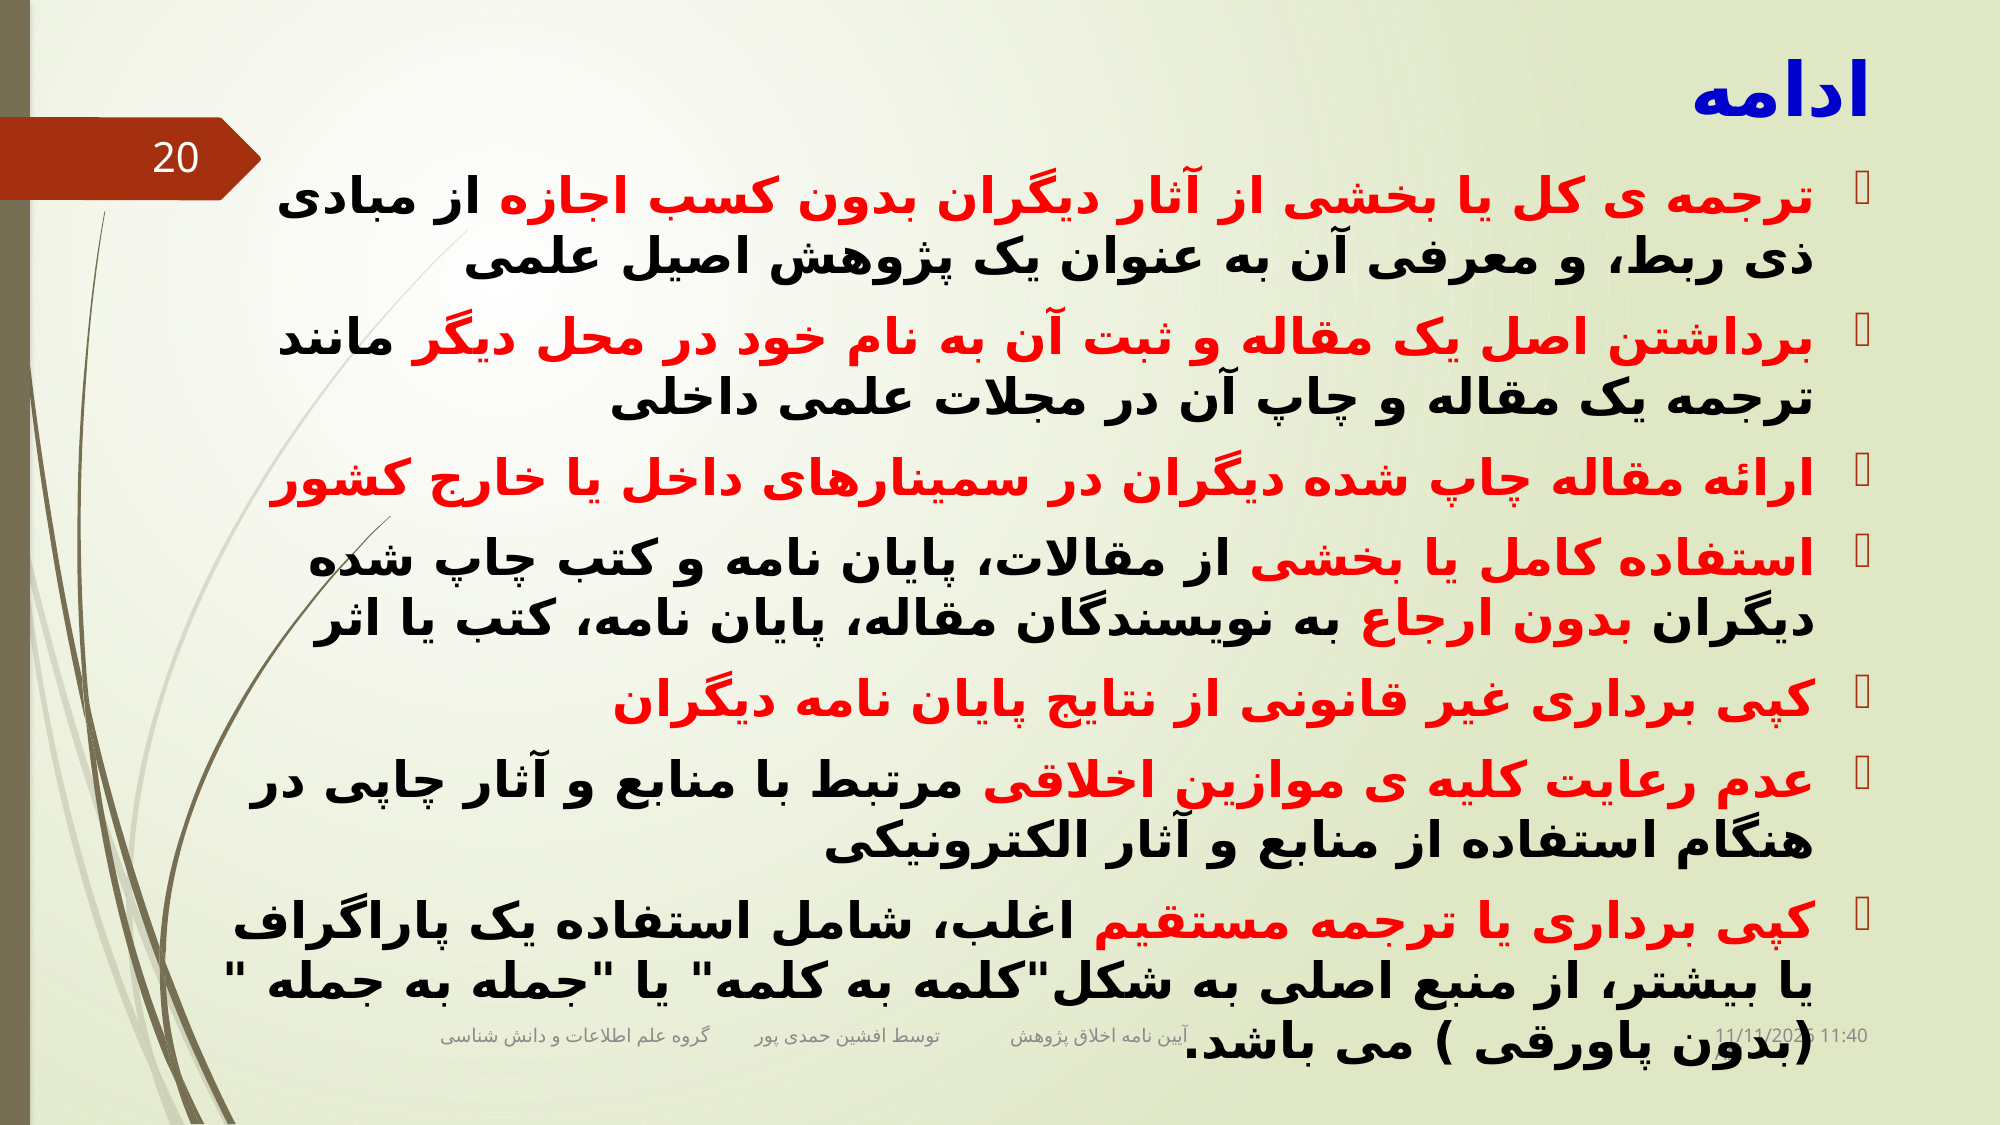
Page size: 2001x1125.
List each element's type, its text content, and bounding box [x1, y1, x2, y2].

list ترجمه ی کل یا بخشی از آثار دیگران بدون کسب اجازه از مبادی ذی ربط، و معرفی آن به عنوان یک پژوهش اصیل علمی برداشتن اصل یک مقاله و ثبت آن به نام خود در محل دیگر مانند ترجمه یک مقاله و چاپ آن در مجلات علمی داخلی ارائه مقاله چاپ شده دیگران در سمینارهای داخل یا خارج کشور استفاده کامل یا بخشی از مقالات، پایان نامه و کتب چاپ شده دیگران بدون ارجاع به نویسندگان مقاله، پایان نامه، کتب یا اثر کپی برداری غیر قانونی از نتایج پایان نامه دیگران عدم رعایت کلیه ی موازین اخلاقی مرتبط با منابع و آثار چاپی در هنگام استفاده از منابع و آثار الکترونیکی کپی برداری یا ترجمه مستقیم اغلب، شامل استفاده یک پاراگراف یا بیشتر، از منبع اصلی به شکل"کلمه به کلمه" یا "جمله به جمله " (بدون پاورقی ) می باشد. [200, 155, 1888, 1005]
slide_number 20 [87, 129, 216, 190]
slide_number 17 دسامبر 18 [1699, 1005, 1888, 1067]
title ادامه [425, 34, 1888, 155]
footer آیین نامه اخلاق پژوهش توسط افشین حمدی پور گروه علم اطلاعات و دانش شناسی [424, 1006, 1675, 1067]
